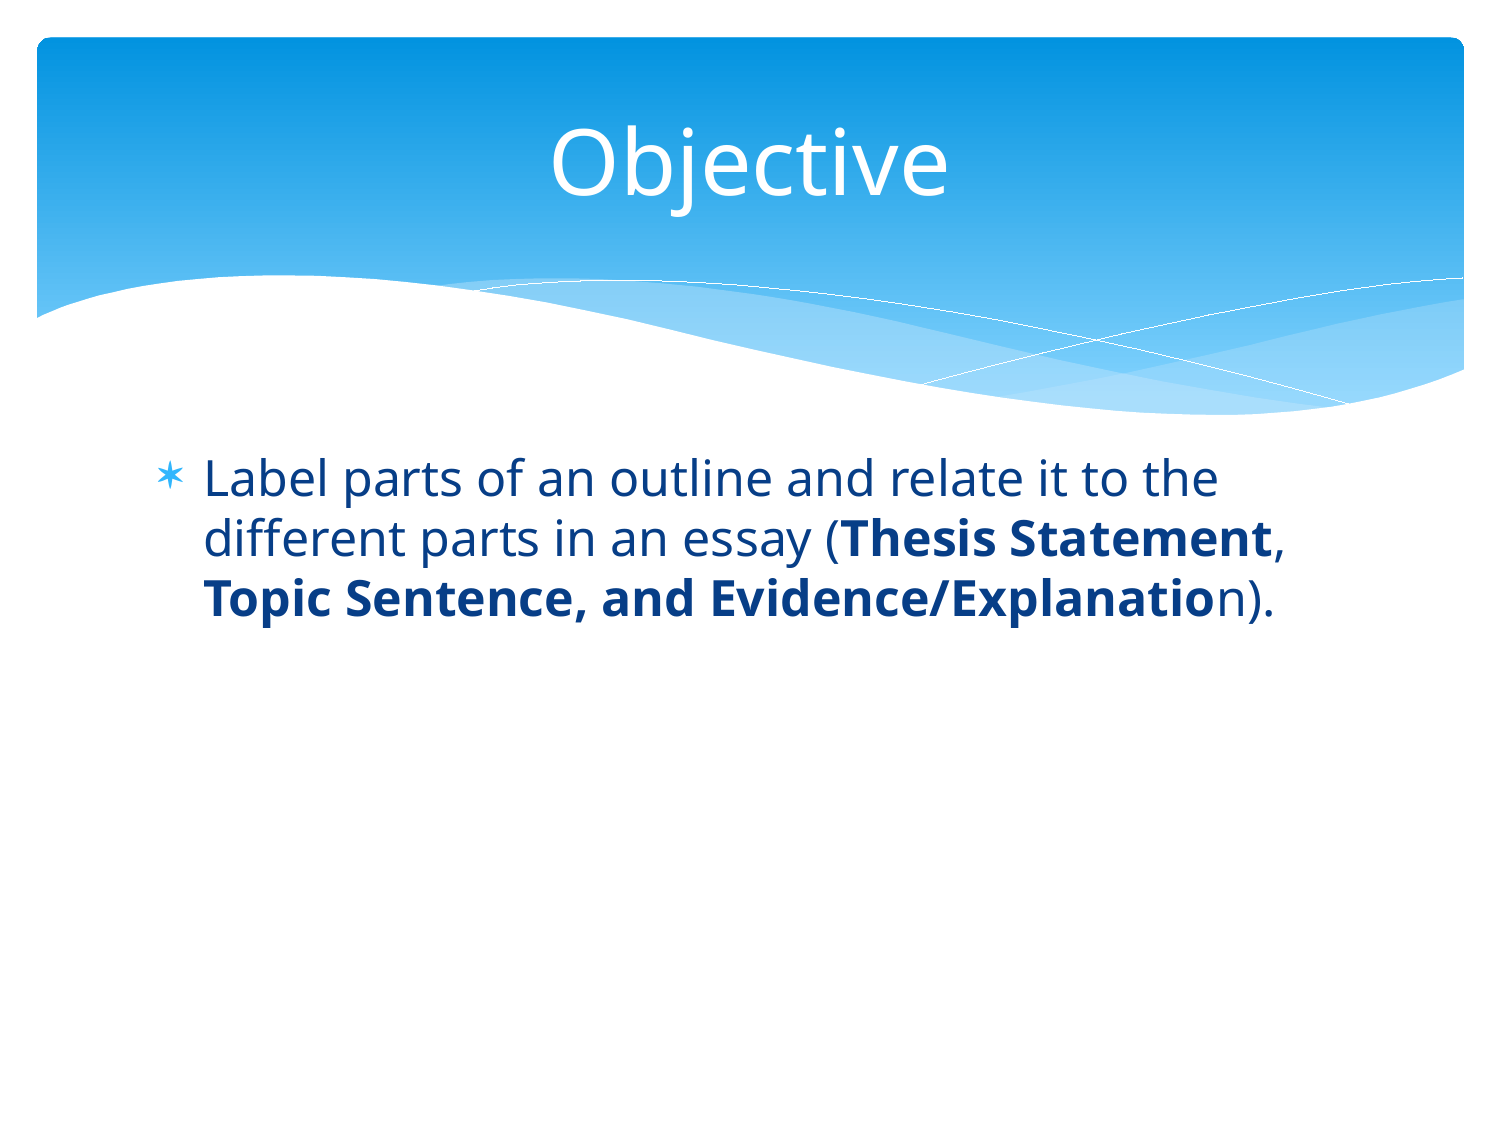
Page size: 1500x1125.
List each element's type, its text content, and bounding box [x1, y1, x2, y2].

title Objective [75, 55, 1425, 261]
list Label parts of an outline and relate it to the different parts in an essay (Thesis Statement, Topic Sentence, and Evidence/Explanation). [143, 438, 1359, 1005]
